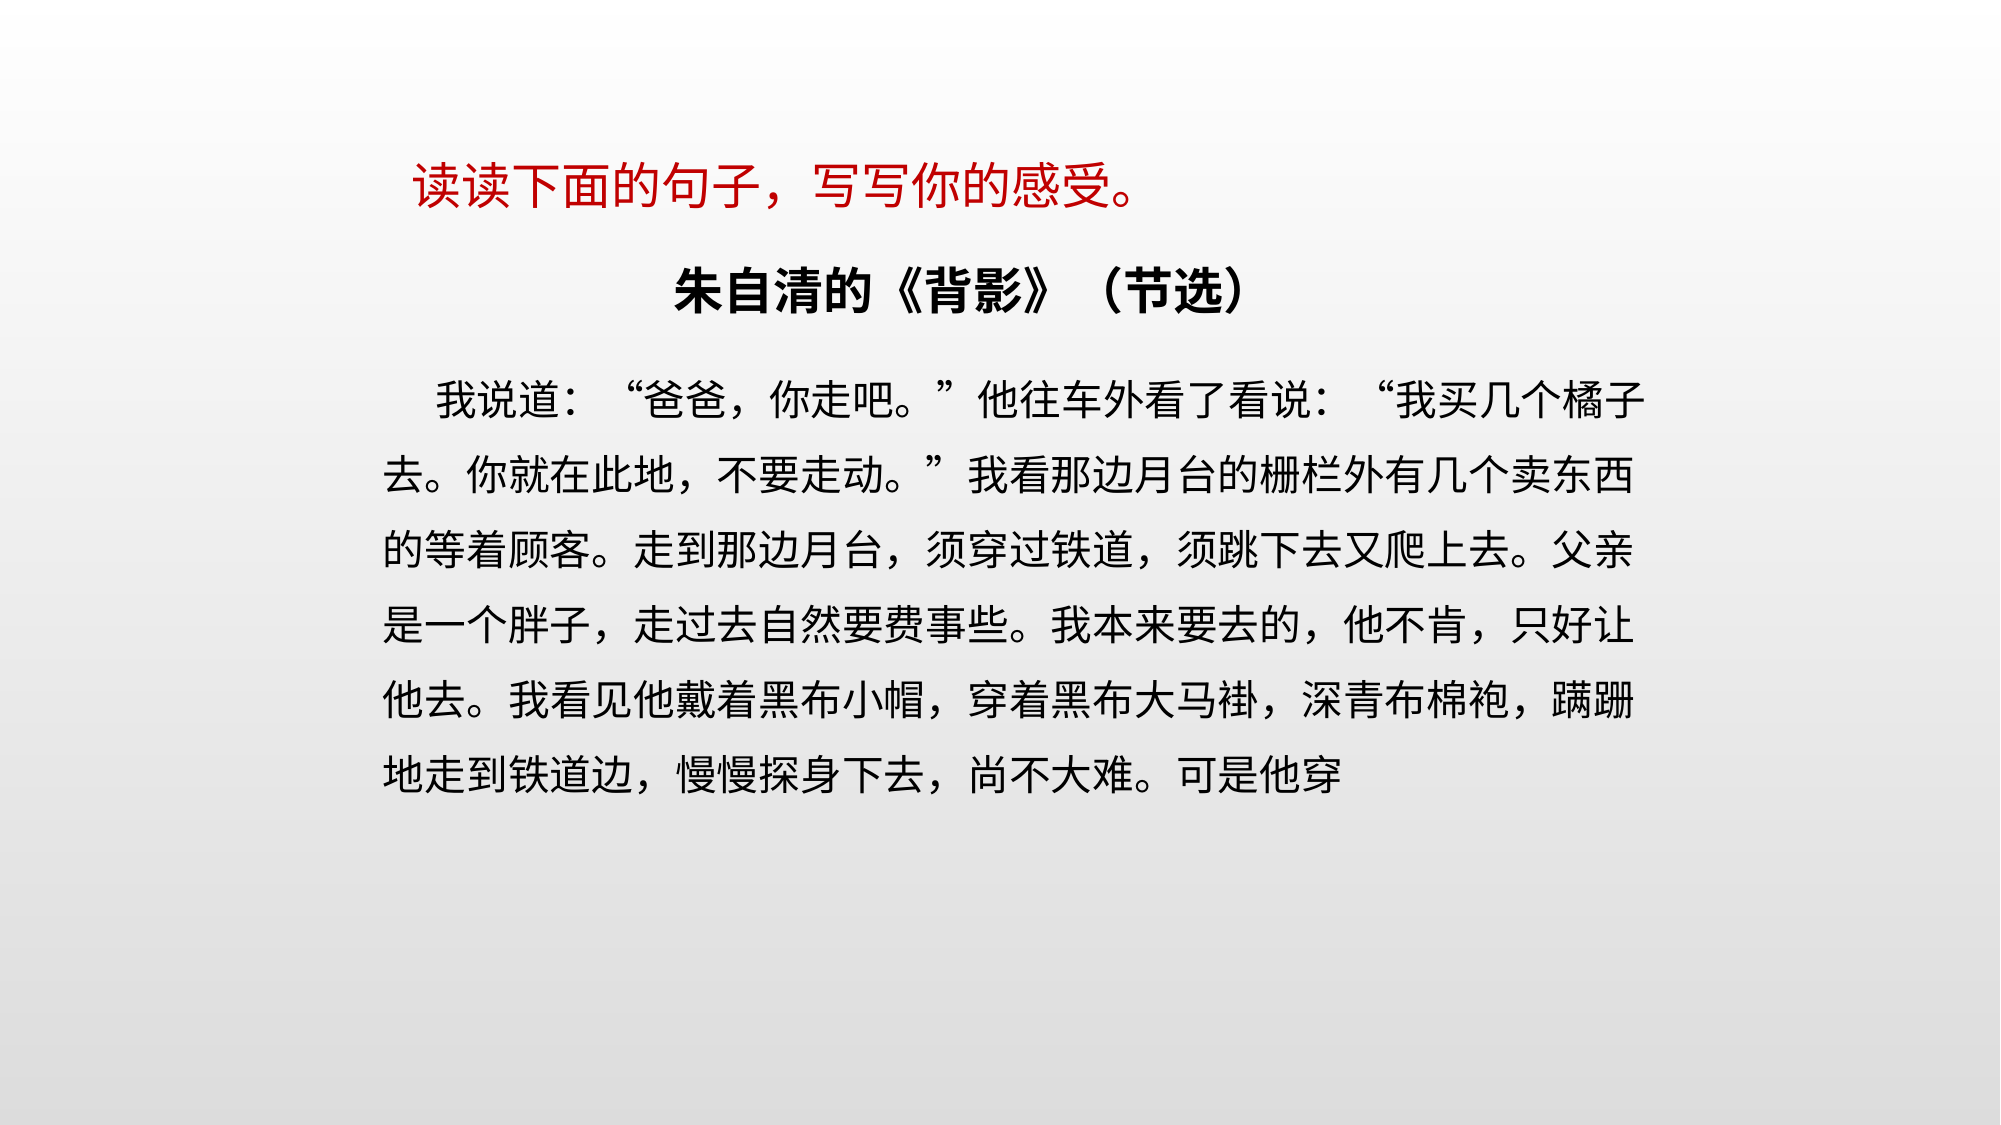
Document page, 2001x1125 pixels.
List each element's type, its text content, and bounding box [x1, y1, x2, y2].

text_box 读读下面的句子，写写你的感受。 [396, 147, 1177, 222]
text_box 朱自清的《背影》（节选） [658, 252, 1289, 327]
text_box 我说道：“爸爸，你走吧。”他往车外看了看说：“我买几个橘子去。你就在此地，不要走动。”我看那边月台的栅栏外有几个卖东西的等着顾客。走到那边月台，须穿过铁道，须跳下去又爬上去。父亲是一个胖子，走过去自然要费事些。我本来要去的，他不肯，只好让他去。我看见他戴着黑布小帽，穿着黑布大马褂，深青布棉袍，蹒跚地走到铁道边，慢慢探身下去，尚不大难。可是他穿 [368, 341, 1674, 807]
